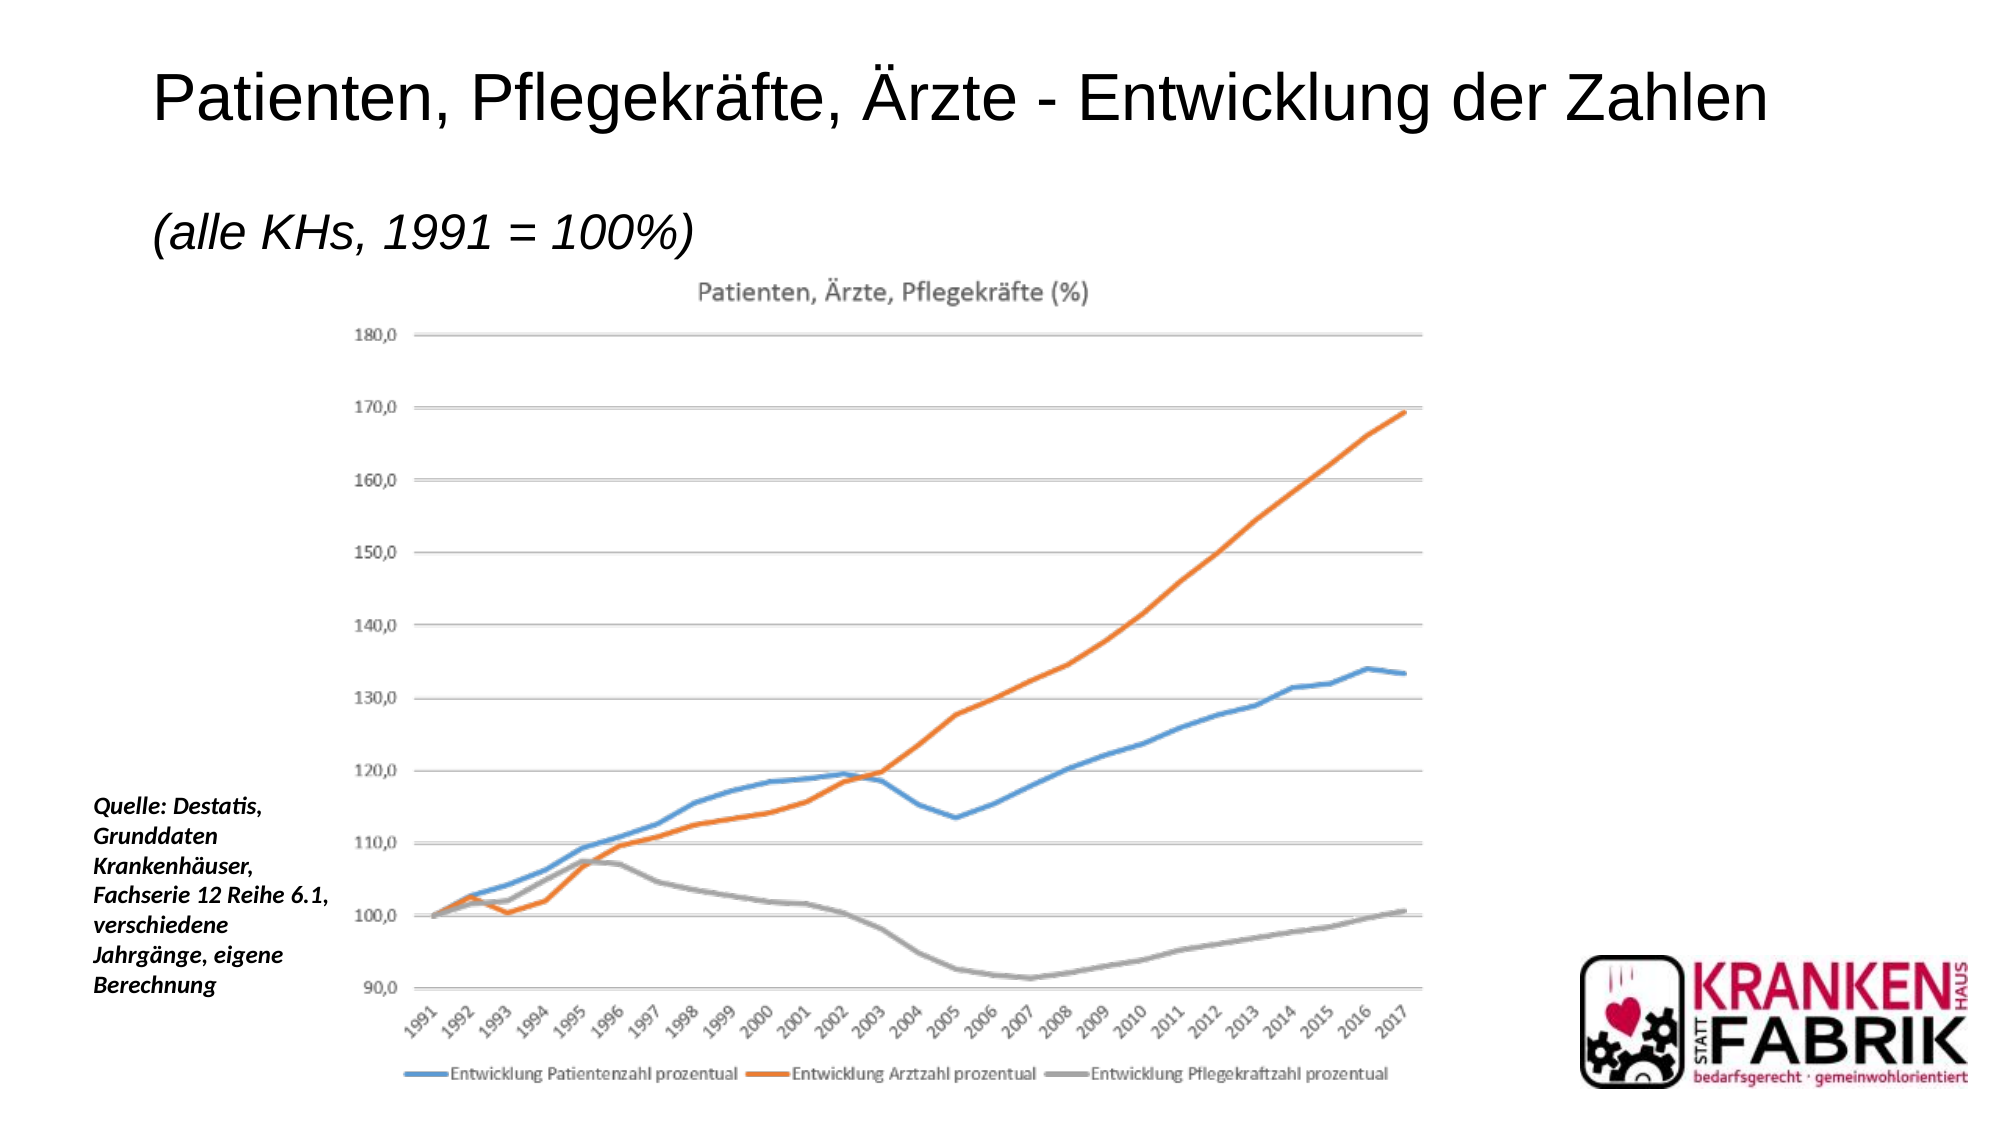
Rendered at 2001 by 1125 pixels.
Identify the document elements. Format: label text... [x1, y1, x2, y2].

picture [341, 258, 1446, 1105]
title Patienten, Pflegekräfte, Ärzte - Entwicklung der Zahlen (alle KHs, 1991 = 100%) [137, 53, 1863, 271]
picture [1580, 955, 1968, 1089]
text_box Quelle: Destatis, Grunddaten Krankenhäuser, Fachserie 12 Reihe 6.1, verschiedene Jahrgänge, eigene Berechnung [78, 781, 341, 1007]
slide_number 8 [1446, 1042, 1863, 1103]
